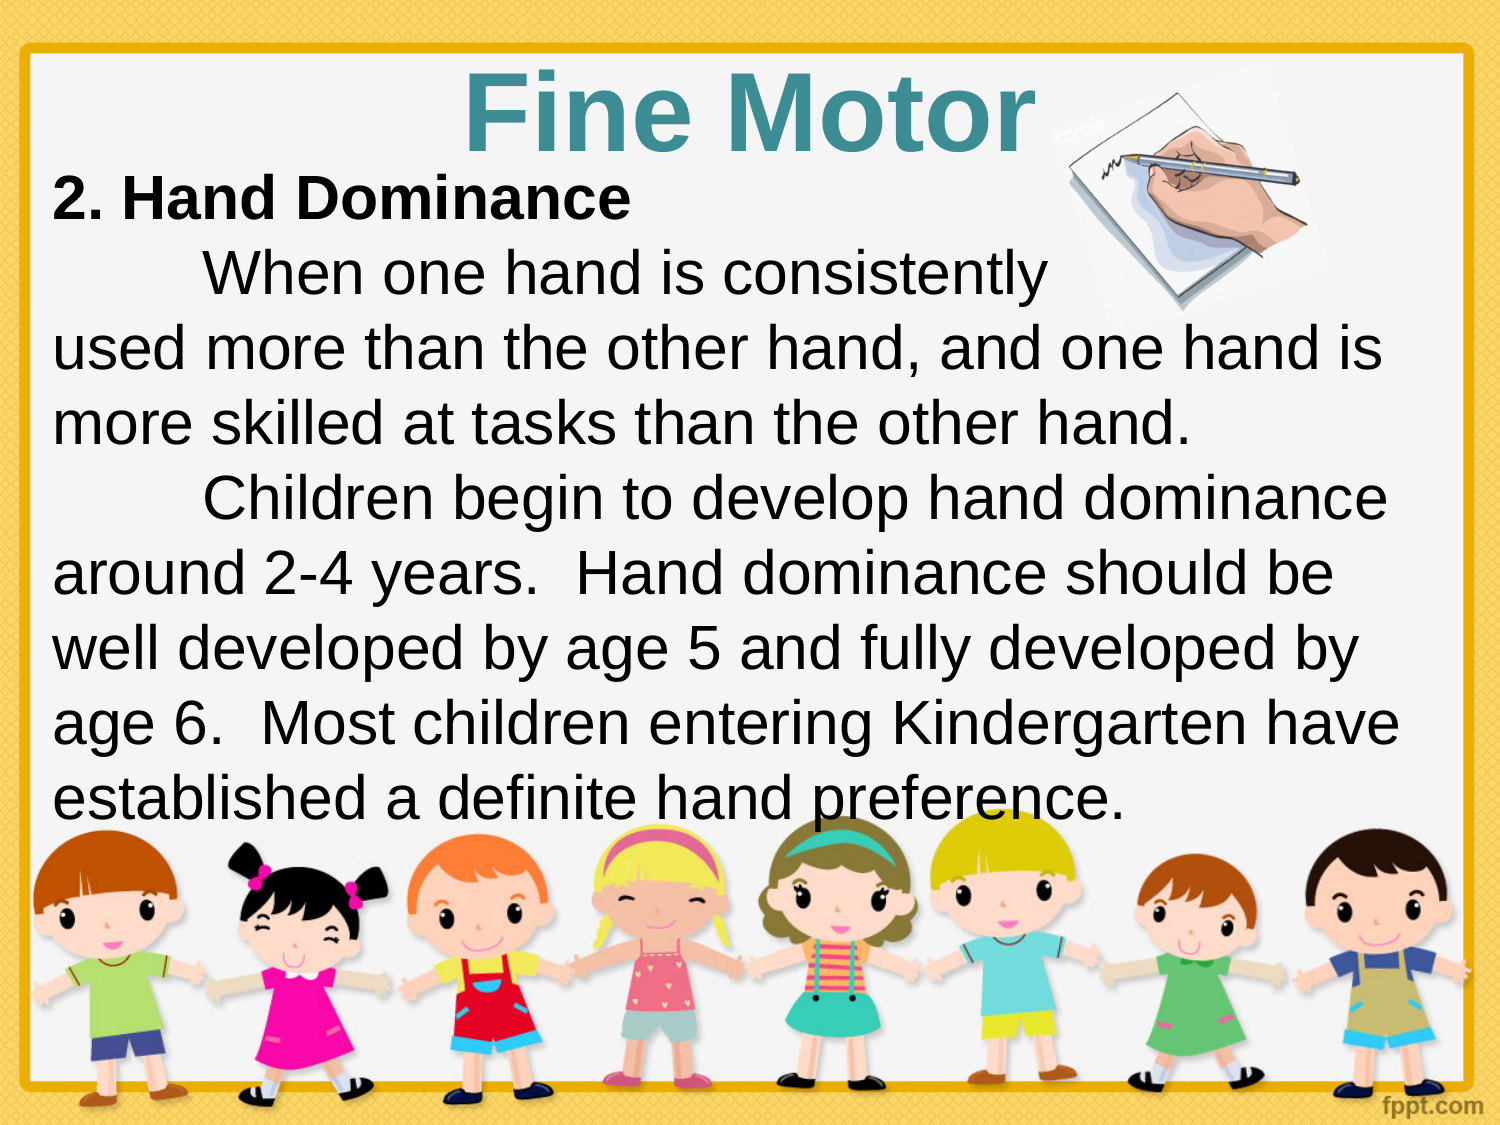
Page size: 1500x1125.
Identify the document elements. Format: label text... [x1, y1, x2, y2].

picture [0, 0, 1500, 1125]
title Fine Motor [75, 12, 1425, 149]
list 2. Hand Dominance When one hand is consistently used more than the other hand, and one hand is more skilled at tasks than the other hand. Children begin to develop hand dominance around 2-4 years. Hand dominance should be well developed by age 5 and fully developed by age 6. Most children entering Kindergarten have established a definite hand preference. [37, 149, 1475, 868]
